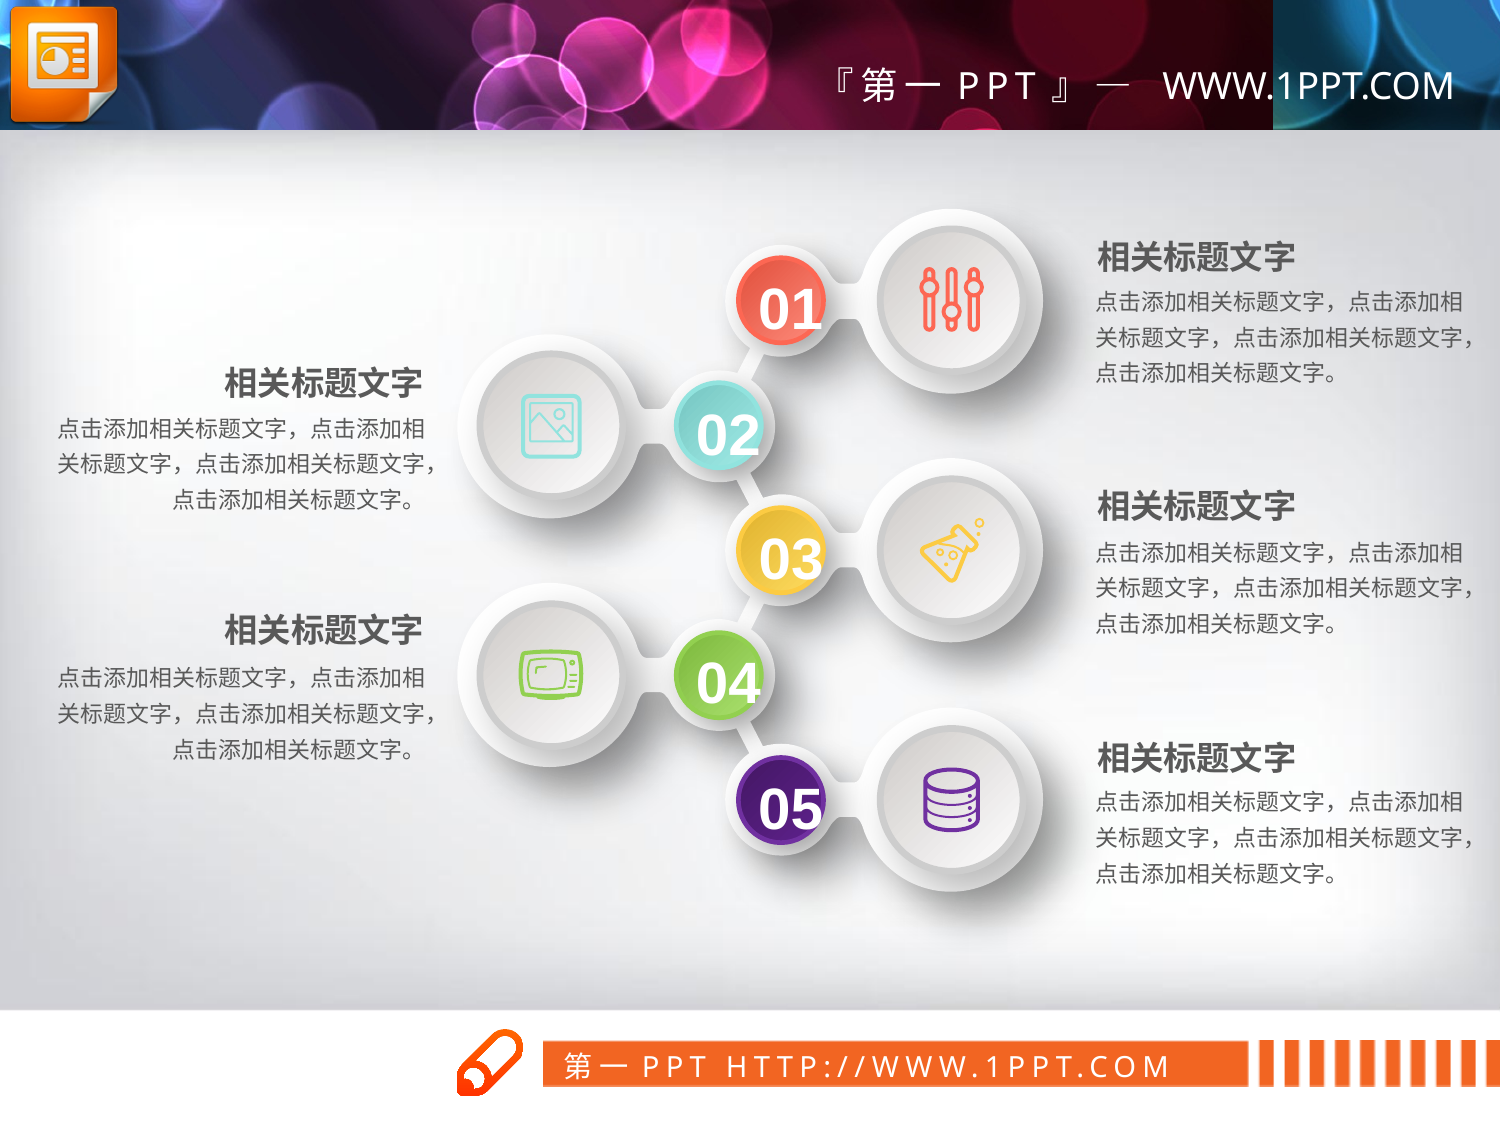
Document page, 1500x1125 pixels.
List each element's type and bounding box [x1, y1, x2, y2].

text_box [457, 208, 1044, 892]
text_box [1080, 465, 1483, 647]
text_box [1080, 718, 1483, 897]
text_box [1080, 216, 1483, 396]
picture [0, 0, 1500, 1012]
text_box [36, 589, 441, 772]
picture [543, 1040, 1500, 1087]
text_box [36, 342, 441, 523]
